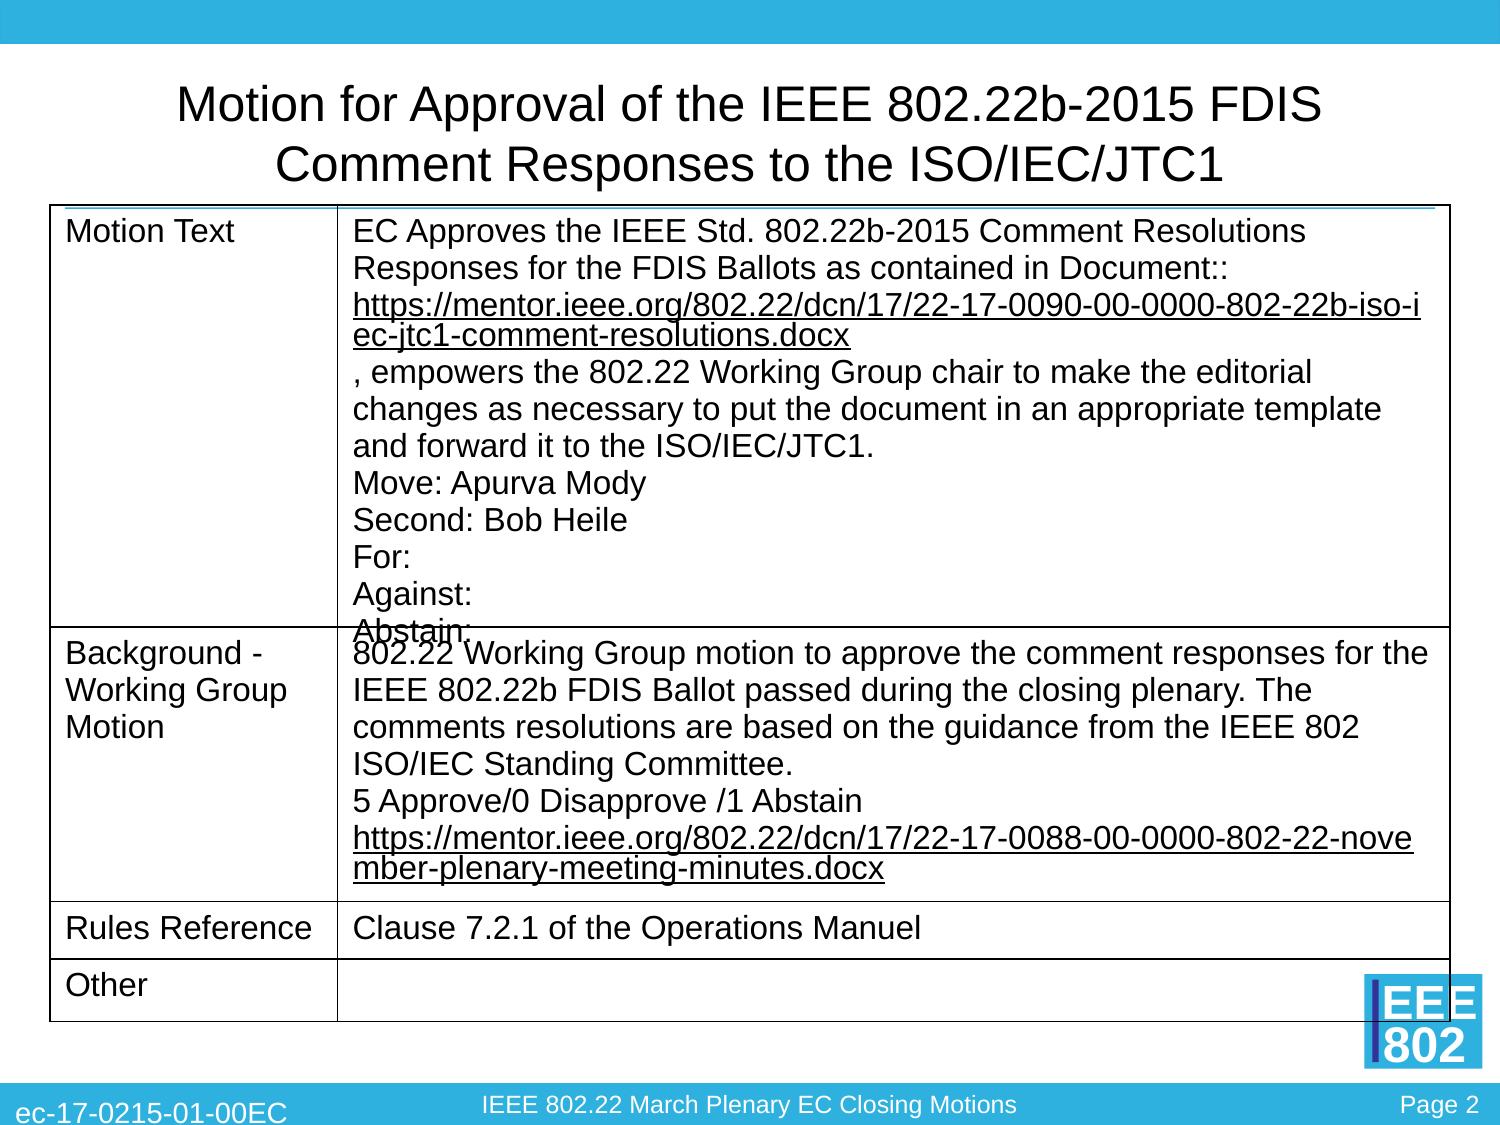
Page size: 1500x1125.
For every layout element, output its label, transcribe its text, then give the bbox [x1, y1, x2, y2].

table_cell Clause 7.2.1 of the Operations Manuel [338, 902, 1449, 958]
title Motion for Approval of the IEEE 802.22b-2015 FDIS Comment Responses to the ISO/IEC/JTC1 [75, 66, 1425, 197]
table_cell Rules Reference [51, 902, 337, 958]
table_cell [338, 960, 1449, 1021]
table_header Motion Text [51, 206, 337, 626]
table_cell Background - Working Group Motion [51, 628, 337, 901]
table_cell 802.22 Working Group motion to approve the comment responses for the IEEE 802.22b FDIS Ballot passed during the closing plenary. The comments resolutions are based on the guidance from the IEEE 802 ISO/IEC Standing Committee. 5 Approve/0 Disapprove /1 Abstain https://mentor.ieee.org/802.22/dcn/17/22-17-0088-00-0000-802-22-november-plenary-meeting-minutes.docx [338, 628, 1449, 901]
table_cell Other [51, 960, 337, 1021]
table_header EC Approves the IEEE Std. 802.22b-2015 Comment Resolutions Responses for the FDIS Ballots as contained in Document:: https://mentor.ieee.org/802.22/dcn/17/22-17-0090-00-0000-802-22b-iso-iec-jtc1-comment-resolutions.docx, empowers the 802.22 Working Group chair to make the editorial changes as necessary to put the document in an appropriate template and forward it to the ISO/IEC/JTC1. Move: Apurva Mody Second: Bob Heile For: Against: Abstain: [338, 206, 1449, 626]
